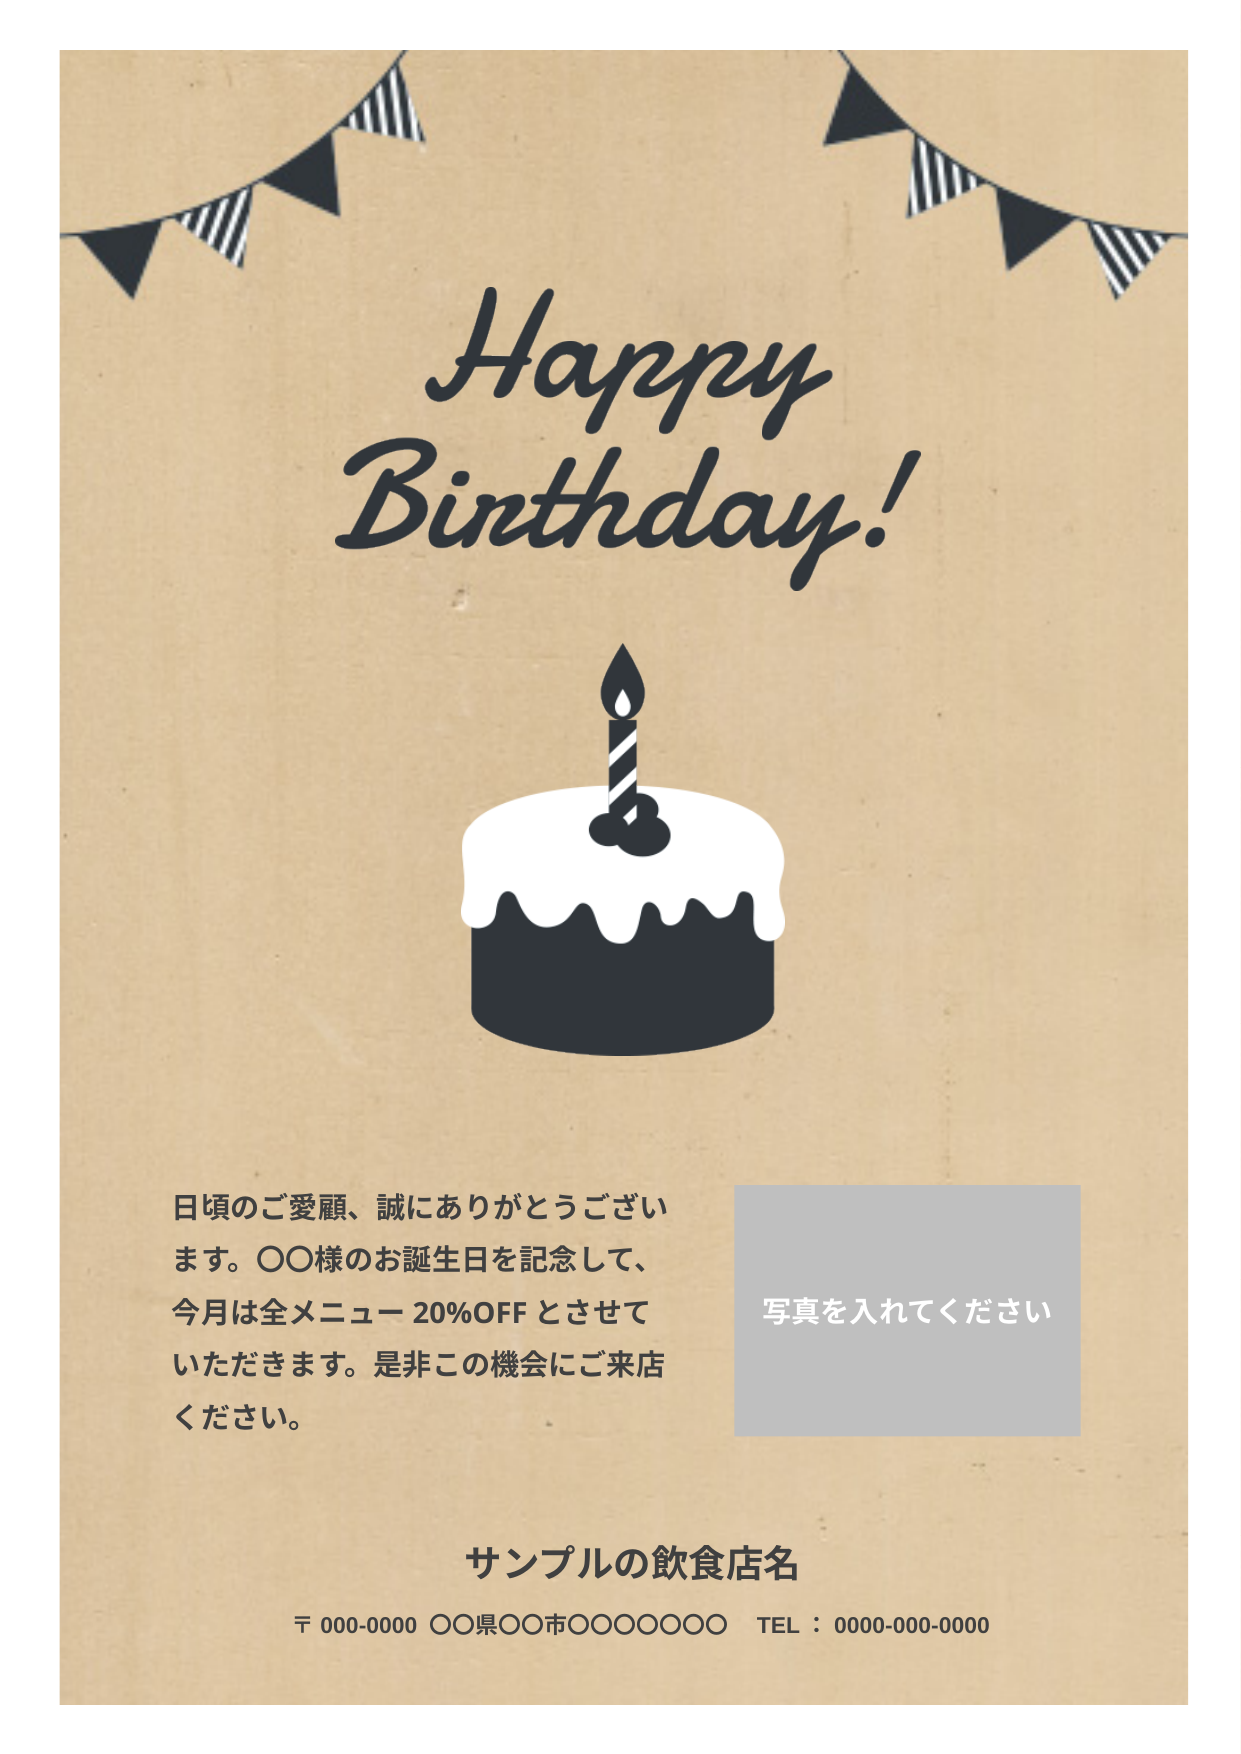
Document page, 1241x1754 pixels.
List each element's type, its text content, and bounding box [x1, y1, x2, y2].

picture [59, 50, 1189, 1705]
text_box 日頃のご愛顧、誠にありがとうございます。〇〇様のお誕生日を記念して、今月は全メニュー20%OFFとさせていただきます。是非この機会にご来店ください。 [157, 1164, 689, 1442]
text_box サンプルの飲食店名 [450, 1510, 824, 1589]
text_box 〒000-0000 〇〇県〇〇市〇〇〇〇〇〇〇 TEL：0000-000-0000 [277, 1589, 1016, 1687]
text_box 写真を入れてください [733, 1184, 1082, 1437]
